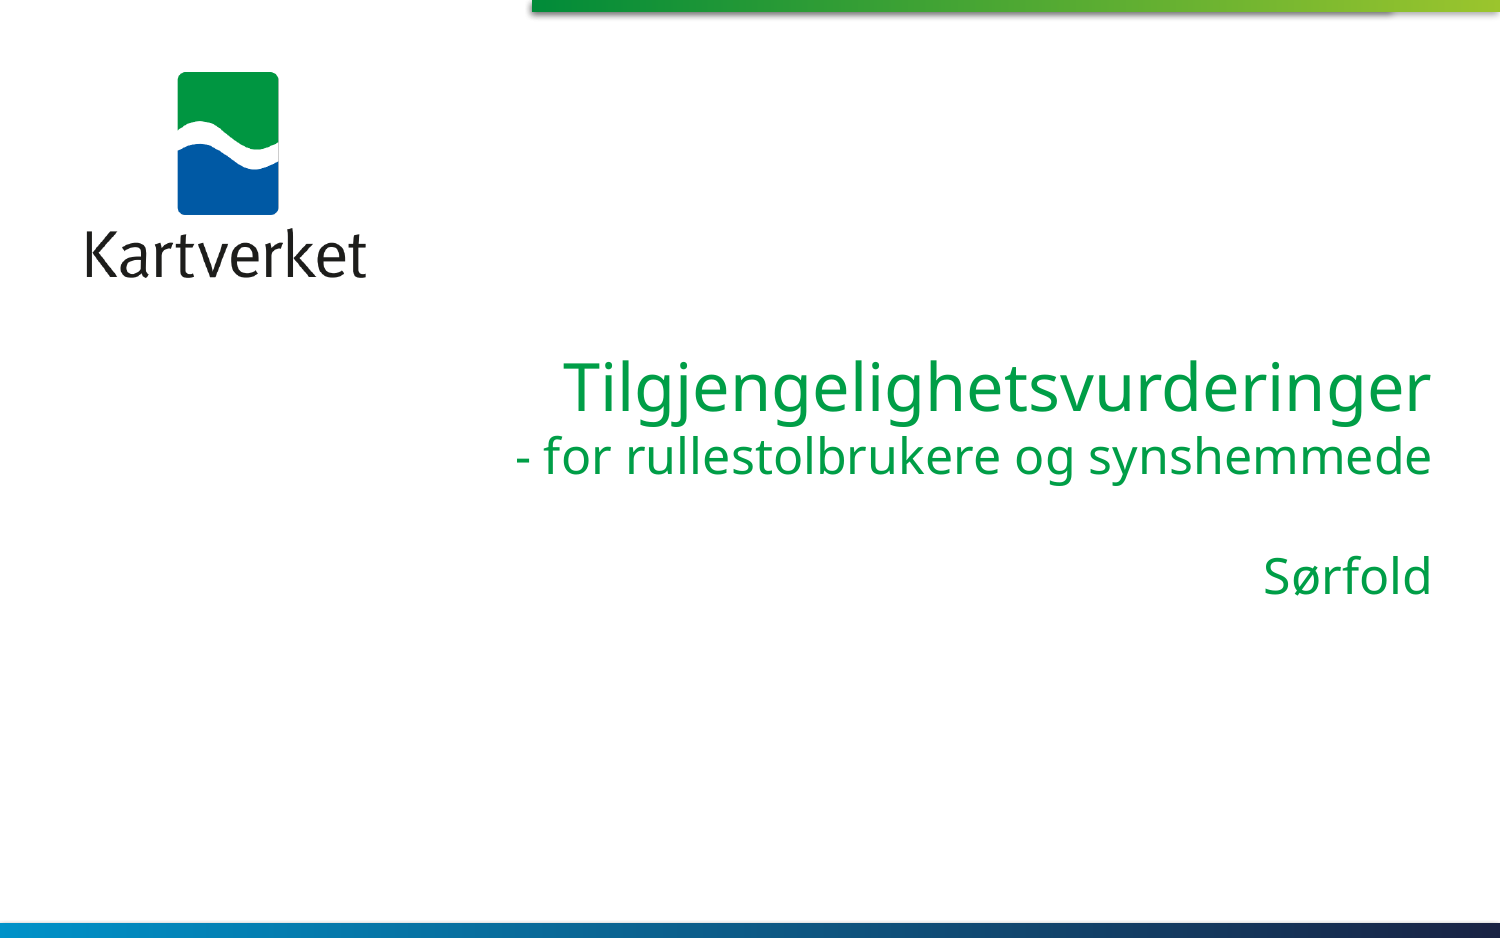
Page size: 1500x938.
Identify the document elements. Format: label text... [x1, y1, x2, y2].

text_box Tilgjengelighetsvurderinger - for rullestolbrukere og synshemmede Sørfold [66, 337, 1449, 613]
